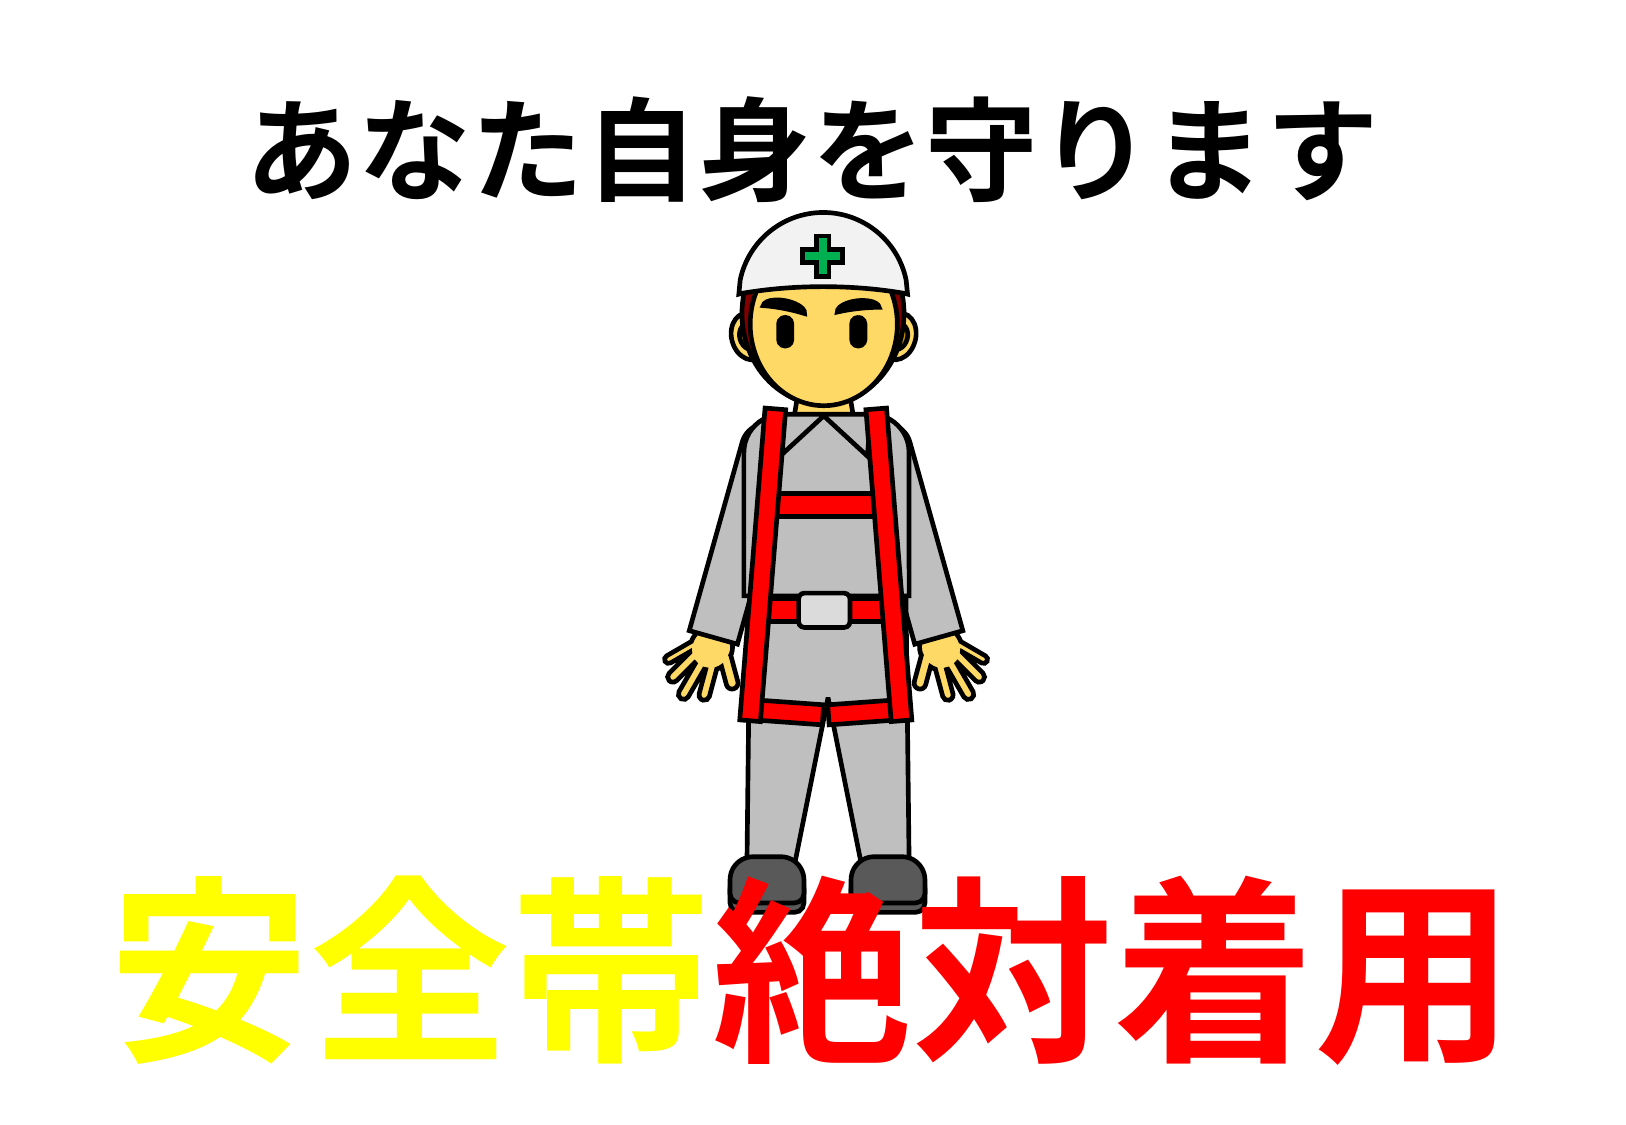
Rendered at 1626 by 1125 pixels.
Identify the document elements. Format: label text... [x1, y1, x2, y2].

text_box 安全帯絶対着用 [0, 839, 1625, 1094]
text_box あなた自身を守ります [0, 73, 1625, 223]
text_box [665, 212, 987, 913]
